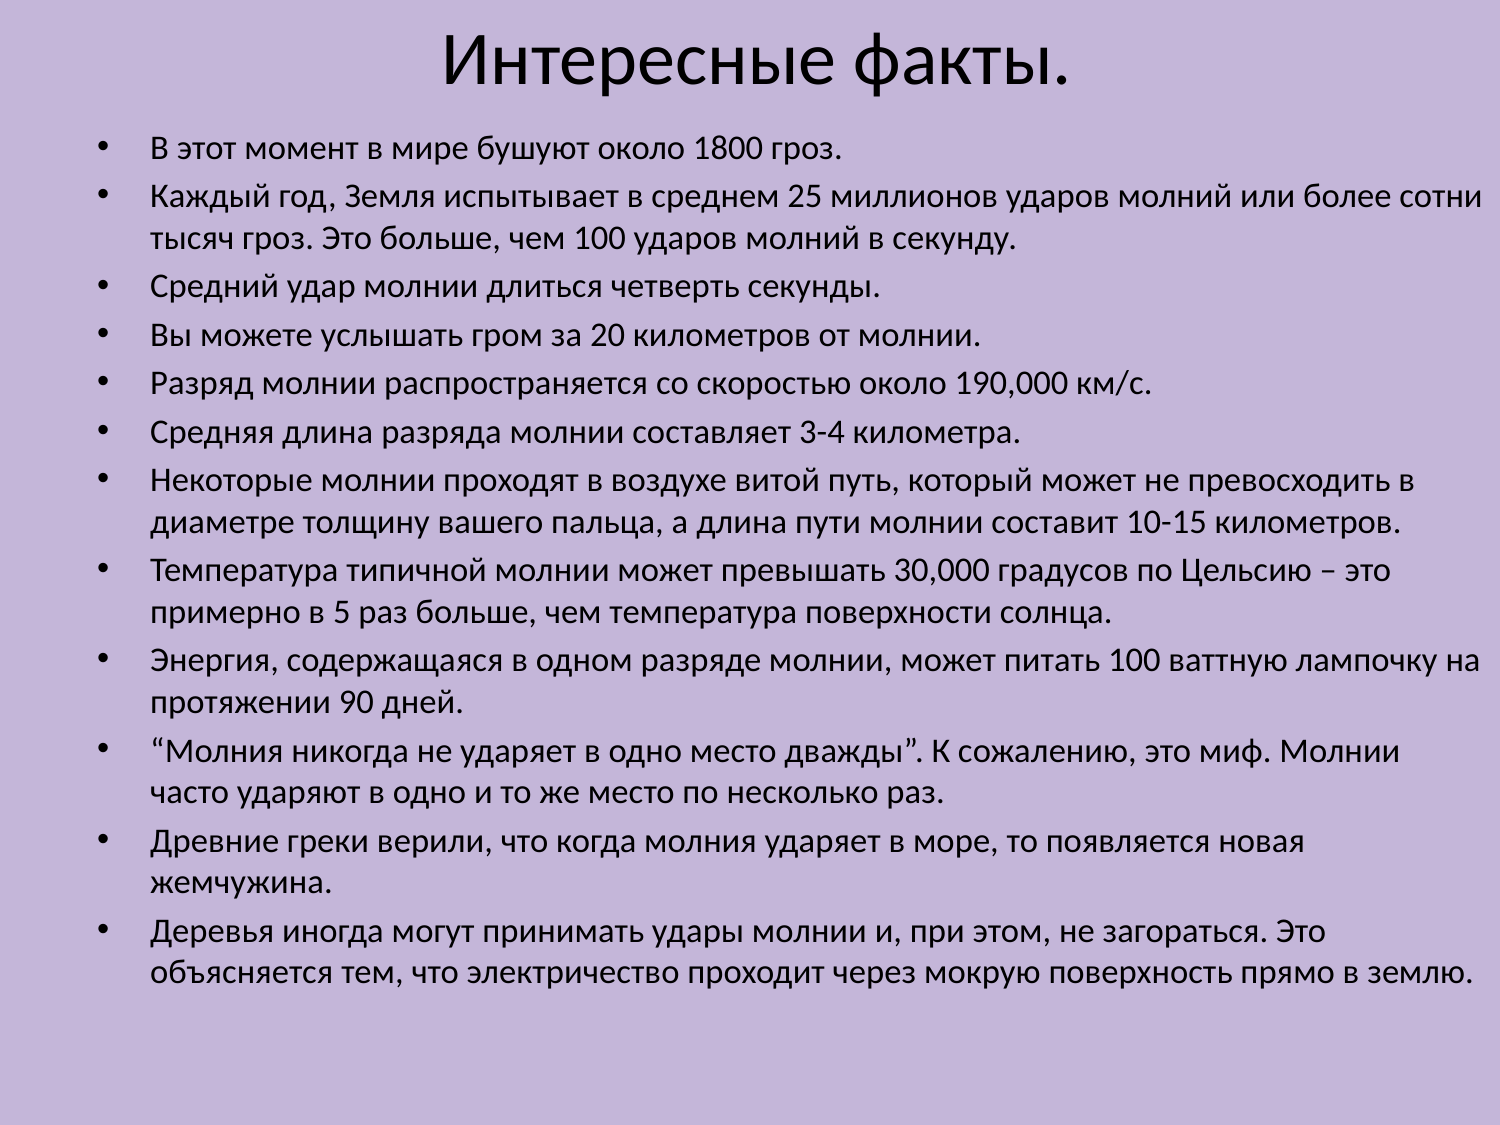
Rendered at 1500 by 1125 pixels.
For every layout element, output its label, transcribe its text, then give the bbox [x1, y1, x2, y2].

list В этот момент в мире бушуют около 1800 гроз. Каждый год, Земля испытывает в среднем 25 миллионов ударов молний или более сотни тысяч гроз. Это больше, чем 100 ударов молний в секунду. Средний удар молнии длиться четверть секунды. Вы можете услышать гром за 20 километров от молнии. Разряд молнии распространяется со скоростью около 190,000 км/с. Средняя длина разряда молнии составляет 3-4 километра. Некоторые молнии проходят в воздухе витой путь, который может не превосходить в диаметре толщину вашего пальца, а длина пути молнии составит 10-15 километров. Температура типичной молнии может превышать 30,000 градусов по Цельсию – это примерно в 5 раз больше, чем температура поверхности солнца. Энергия, содержащаяся в одном разряде молнии, может питать 100 ваттную лампочку на протяжении 90 дней. “Молния никогда не ударяет в одно место дважды”. К сожалению, это миф. Молнии часто ударяют в одно и то же место по несколько раз. Древние греки верили, что когда молния ударяет в море, то появляется новая жемчужина. Деревья иногда могут принимать удары молнии и, при этом, не загораться. Это объясняется тем, что электричество проходит через мокрую поверхность прямо в землю. [82, 117, 1500, 1043]
title Интересные факты. [82, 0, 1432, 108]
